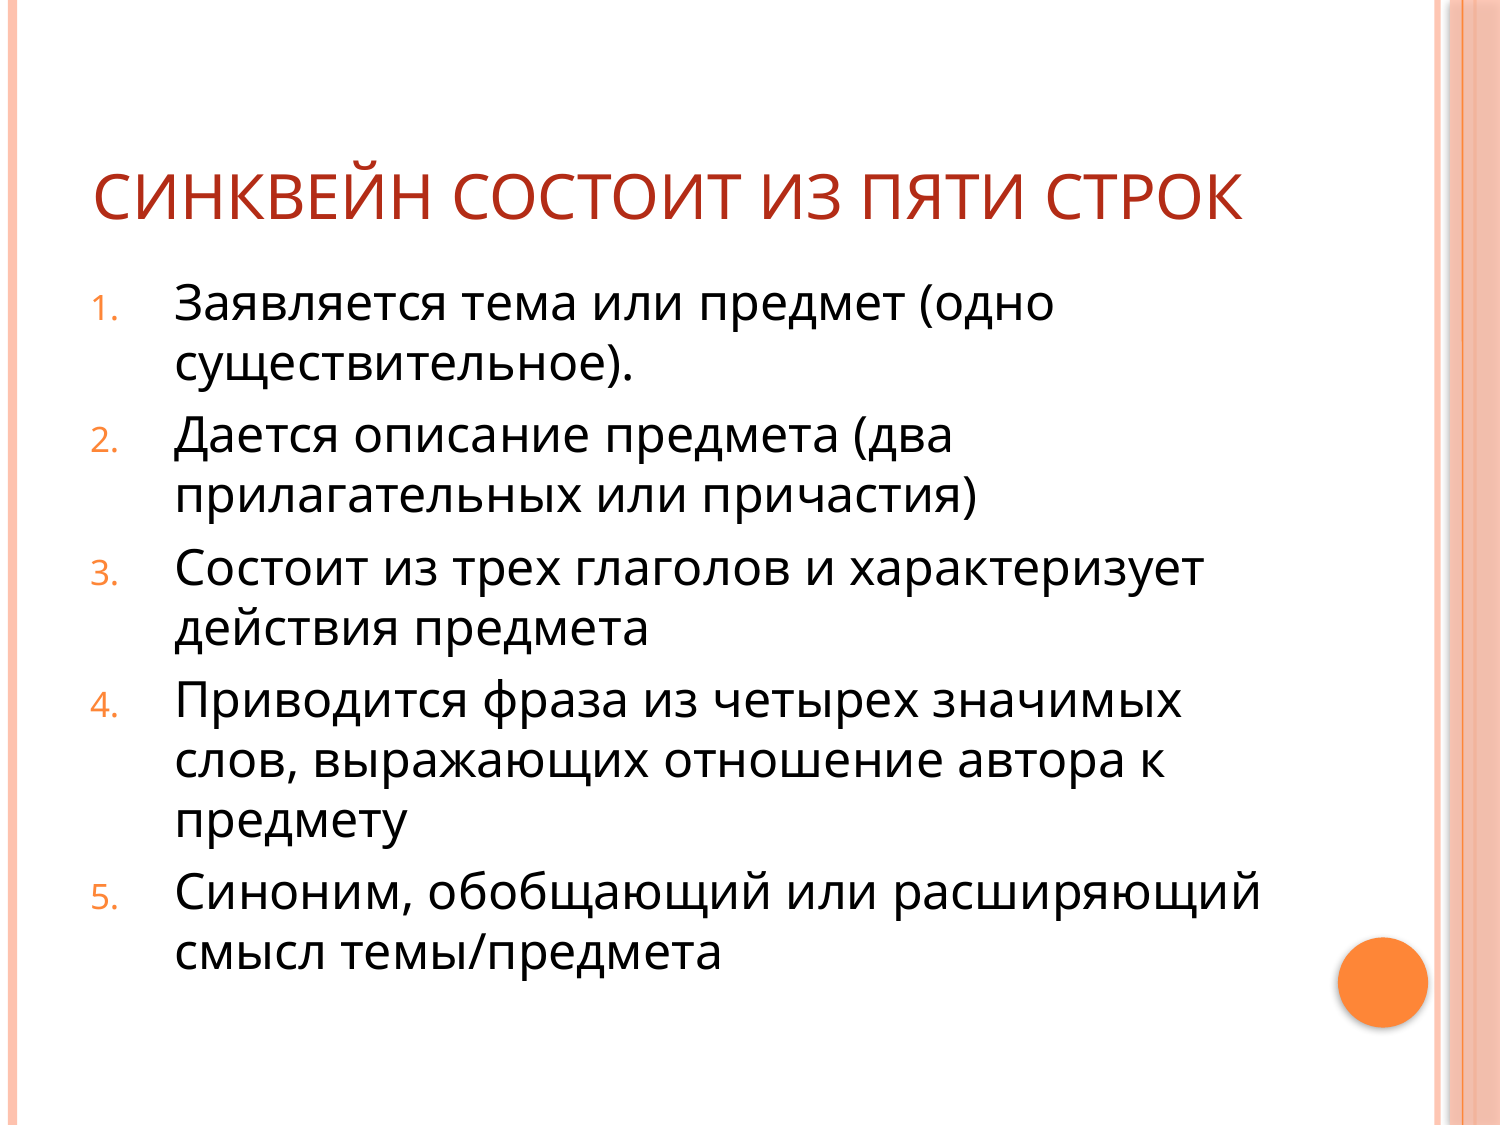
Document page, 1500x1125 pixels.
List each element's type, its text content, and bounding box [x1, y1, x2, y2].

list Заявляется тема или предмет (одно существительное). Дается описание предмета (два прилагательных или причастия) Состоит из трех глаголов и характеризует действия предмета Приводится фраза из четырех значимых слов, выражающих отношение автора к предмету Синоним, обобщающий или расширяющий смысл темы/предмета [74, 262, 1301, 1063]
title Синквейн состоит из пяти строк [75, 140, 1263, 240]
